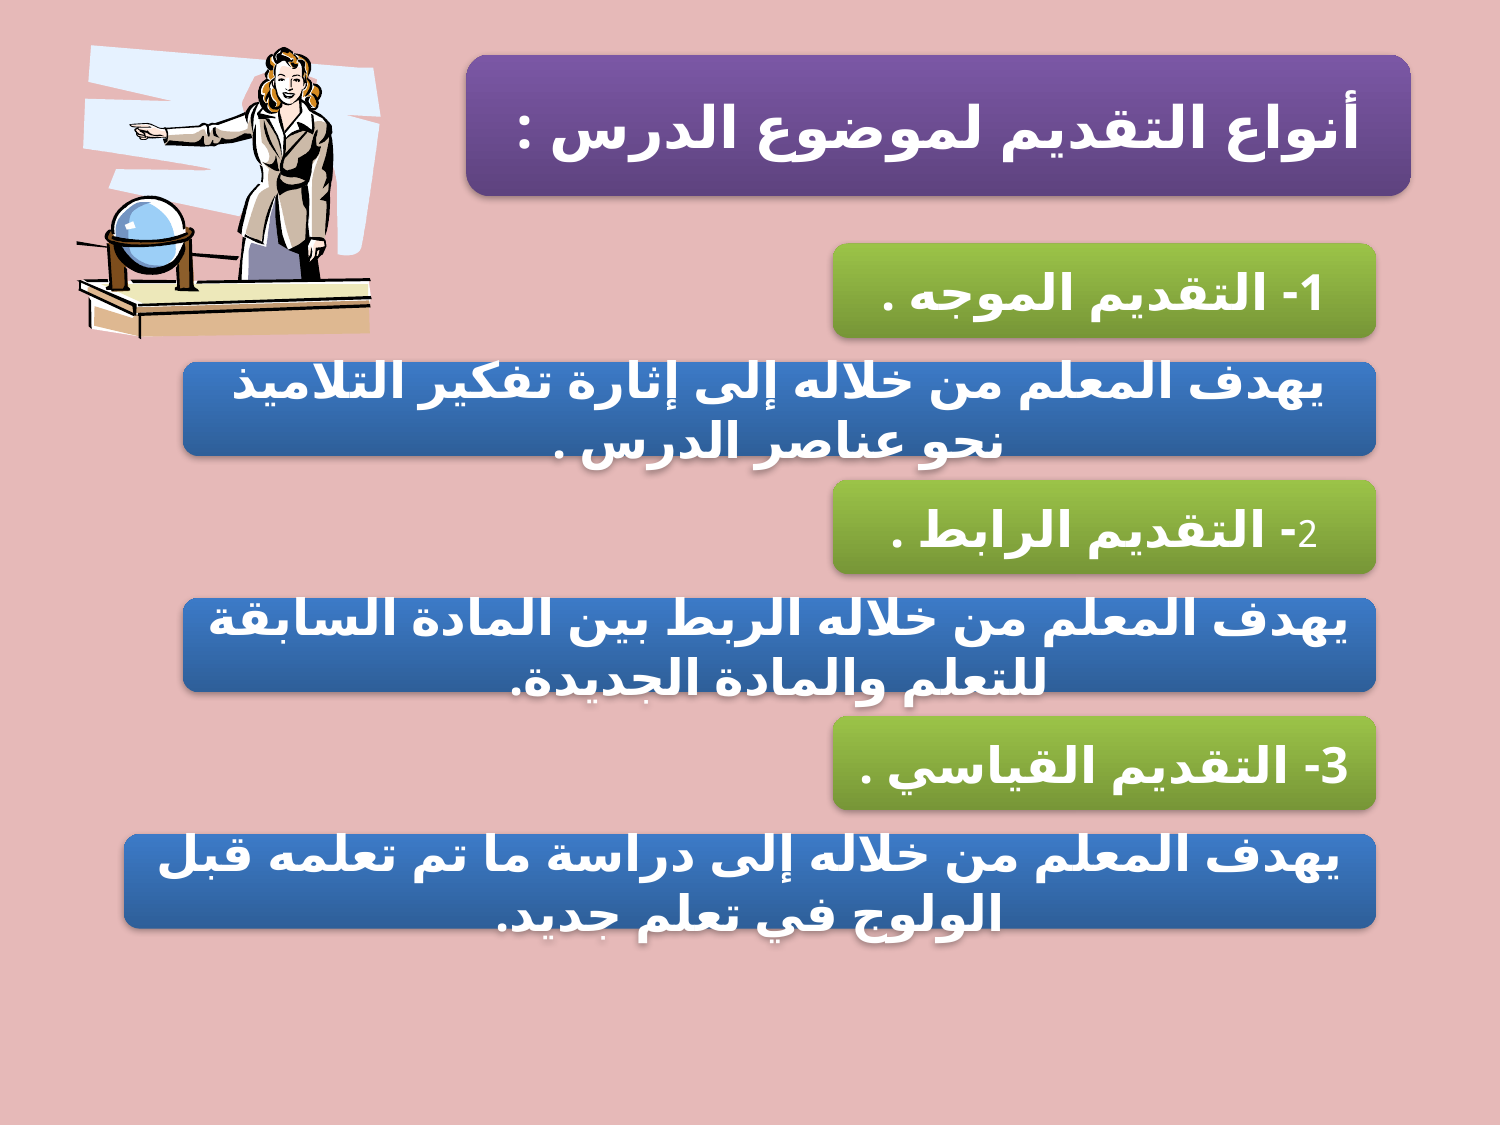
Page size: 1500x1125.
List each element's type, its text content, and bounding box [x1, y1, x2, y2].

text_box يهدف المعلم من خلاله الربط بين المادة السابقة للتعلم والمادة الجديدة. [182, 597, 1376, 693]
text_box 2- التقديم الرابط . [832, 479, 1377, 575]
text_box 3- التقديم القياسي . [832, 715, 1377, 811]
text_box يهدف المعلم من خلاله إلى دراسة ما تم تعلمه قبل الولوج في تعلم جديد. [123, 834, 1376, 929]
picture [76, 42, 386, 345]
text_box أنواع التقديم لموضوع الدرس : [466, 54, 1412, 197]
text_box 1- التقديم الموجه . [832, 243, 1377, 338]
text_box يهدف المعلم من خلاله إلى إثارة تفكير التلاميذ نحو عناصر الدرس . [182, 361, 1376, 457]
